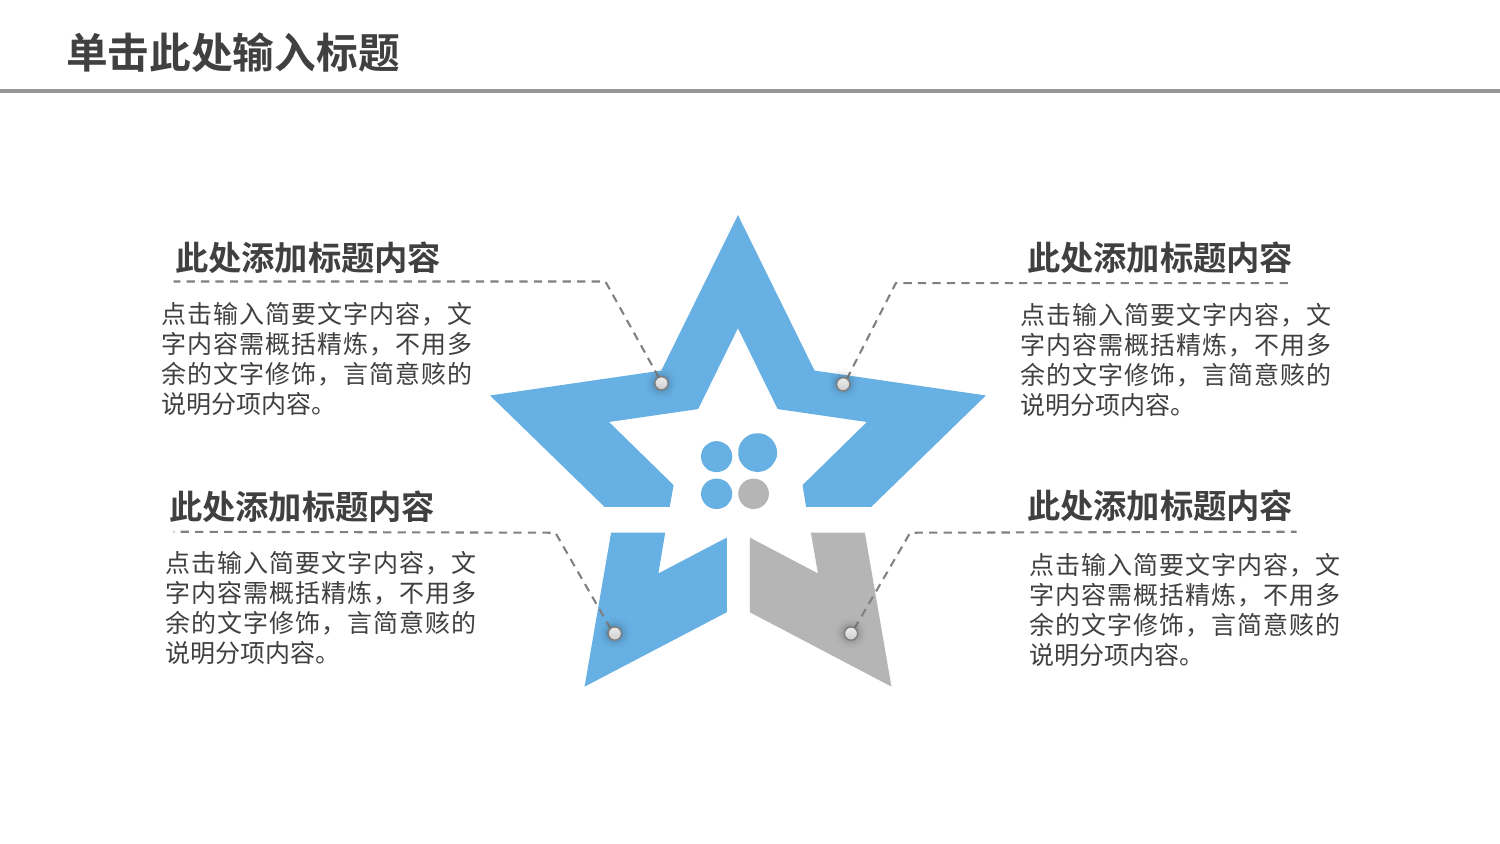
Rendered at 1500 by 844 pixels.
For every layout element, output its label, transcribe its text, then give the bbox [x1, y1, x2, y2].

text_box 点击输入简要文字内容，文字内容需概括精炼，不用多余的文字修饰，言简意赅的说明分项内容。 [150, 292, 484, 424]
text_box 点击输入简要文字内容，文字内容需概括精炼，不用多余的文字修饰，言简意赅的说明分项内容。 [1009, 294, 1344, 426]
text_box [836, 282, 1294, 392]
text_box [843, 531, 1297, 641]
text_box 此处添加标题内容 [1012, 209, 1321, 284]
text_box 点击输入简要文字内容，文字内容需概括精炼，不用多余的文字修饰，言简意赅的说明分项内容。 [154, 541, 484, 673]
text_box 单击此处输入标题 [51, 9, 443, 85]
text_box 此处添加标题内容 [160, 209, 484, 284]
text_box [173, 531, 622, 641]
text_box 此处添加标题内容 [1012, 458, 1321, 533]
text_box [489, 214, 987, 687]
text_box 此处添加标题内容 [154, 458, 478, 534]
text_box 点击输入简要文字内容，文字内容需概括精炼，不用多余的文字修饰，言简意赅的说明分项内容。 [1018, 543, 1353, 675]
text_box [173, 281, 669, 391]
